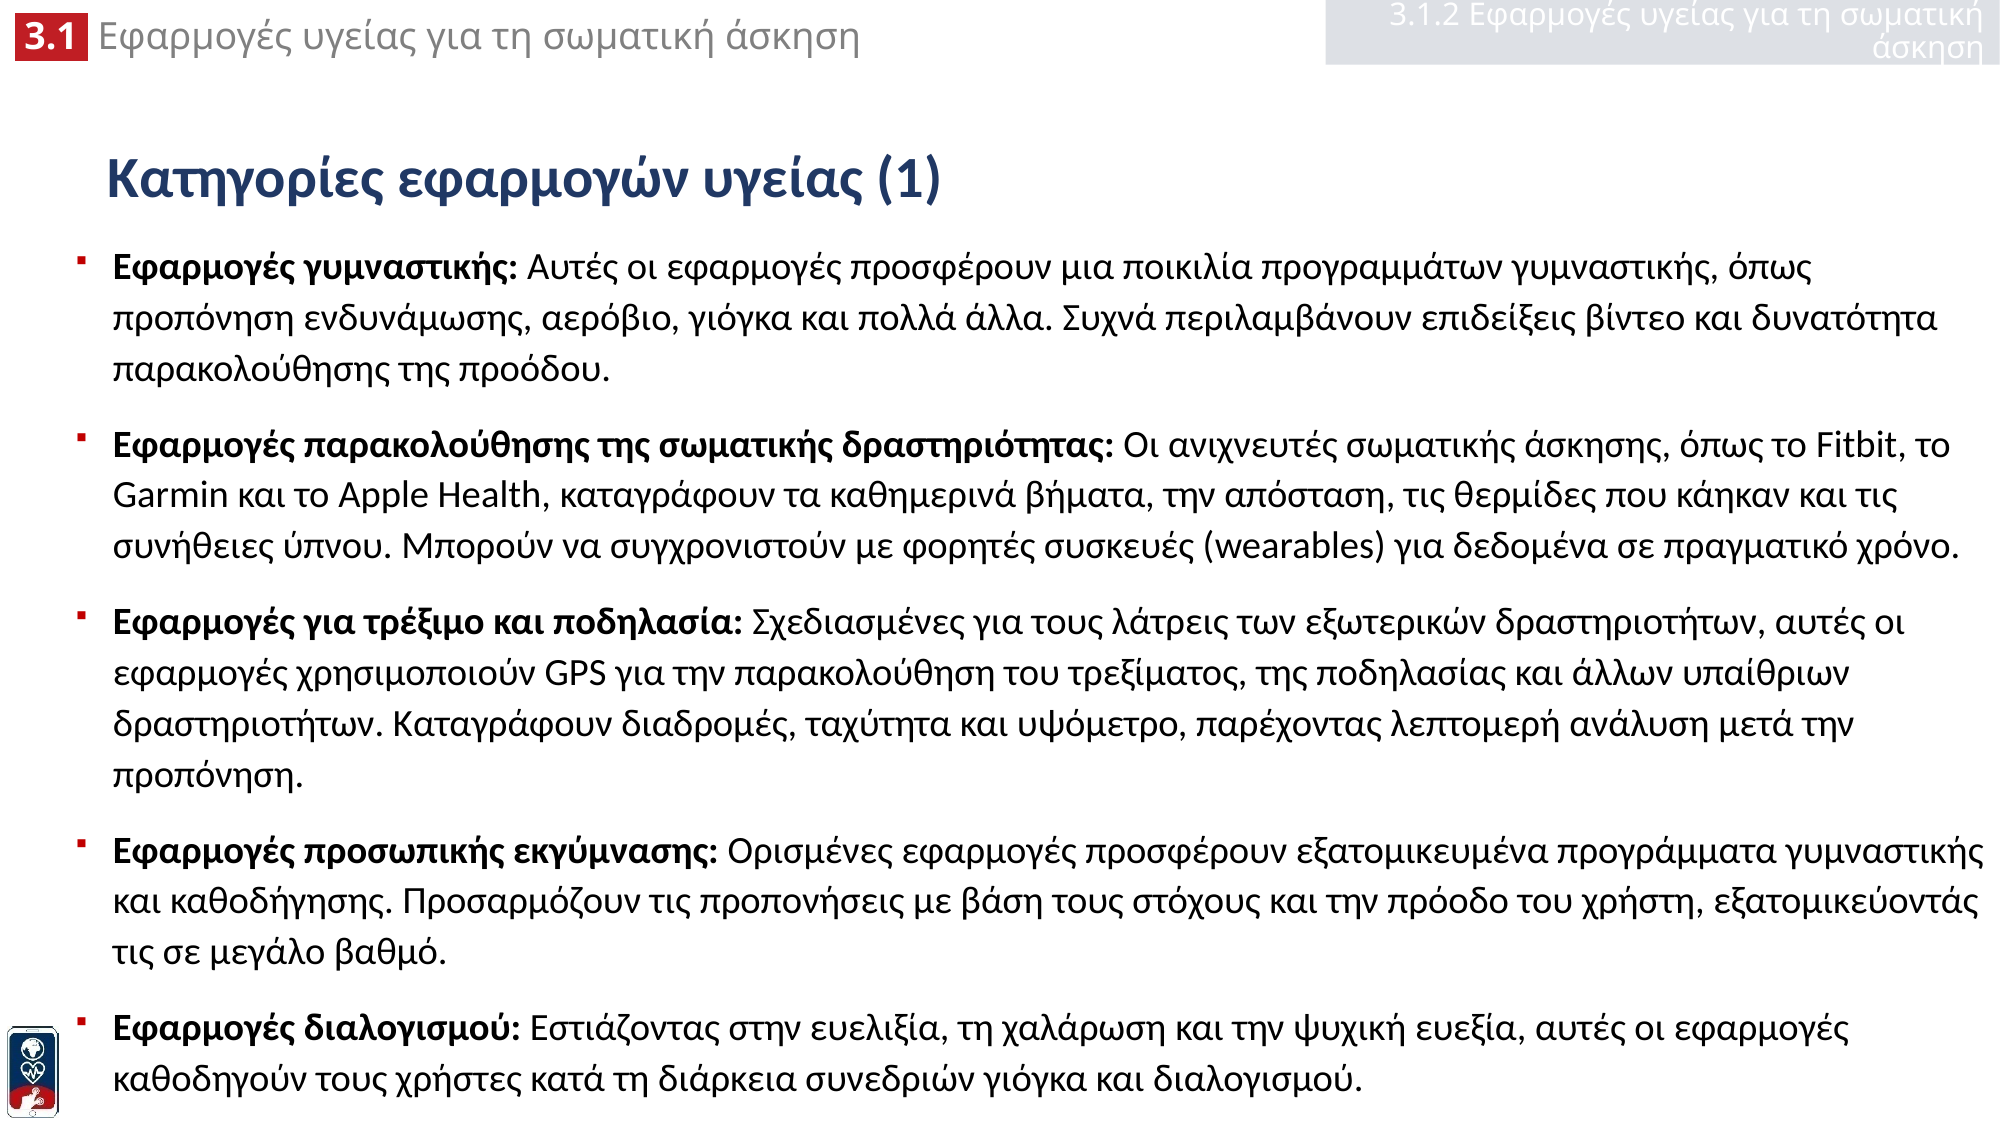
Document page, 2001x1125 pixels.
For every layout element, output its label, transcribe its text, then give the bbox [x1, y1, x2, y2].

picture [7, 1026, 59, 1118]
list Εφαρμογές γυμναστικής: Αυτές οι εφαρμογές προσφέρουν μια ποικιλία προγραμμάτων γυμναστικής, όπως προπόνηση ενδυνάμωσης, αερόβιο, γιόγκα και πολλά άλλα. Συχνά περιλαμβάνουν επιδείξεις βίντεο και δυνατότητα παρακολούθησης της προόδου. Εφαρμογές παρακολούθησης της σωματικής δραστηριότητας: Οι ανιχνευτές σωματικής άσκησης, όπως το Fitbit, το Garmin και το Apple Health, καταγράφουν τα καθημερινά βήματα, την απόσταση, τις θερμίδες που κάηκαν και τις συνήθειες ύπνου. Μπορούν να συγχρονιστούν με φορητές συσκευές (wearables) για δεδομένα σε πραγματικό χρόνο. Εφαρμογές για τρέξιμο και ποδηλασία: Σχεδιασμένες για τους λάτρεις των εξωτερικών δραστηριοτήτων, αυτές οι εφαρμογές χρησιμοποιούν GPS για την παρακολούθηση του τρεξίματος, της ποδηλασίας και άλλων υπαίθριων δραστηριοτήτων. Καταγράφουν διαδρομές, ταχύτητα και υψόμετρο, παρέχοντας λεπτομερή ανάλυση μετά την προπόνηση. Εφαρμογές προσωπικής εκγύμνασης: Ορισμένες εφαρμογές προσφέρουν εξατομικευμένα προγράμματα γυμναστικής και καθοδήγησης. Προσαρμόζουν τις προπονήσεις με βάση τους στόχους και την πρόοδο του χρήστη, εξατομικεύοντάς τις σε μεγάλο βαθμό. Εφαρμογές διαλογισμού: Εστιάζοντας στην ευελιξία, τη χαλάρωση και την ψυχική ευεξία, αυτές οι εφαρμογές καθοδηγούν τους χρήστες κατά τη διάρκεια συνεδριών γιόγκα και διαλογισμού. [60, 228, 2000, 1125]
title Κατηγορίες εφαρμογών υγείας (1) [92, 129, 1908, 228]
text_box 3.1.2 Εφαρμογές υγείας για τη σωματική άσκηση [1325, 0, 2000, 65]
